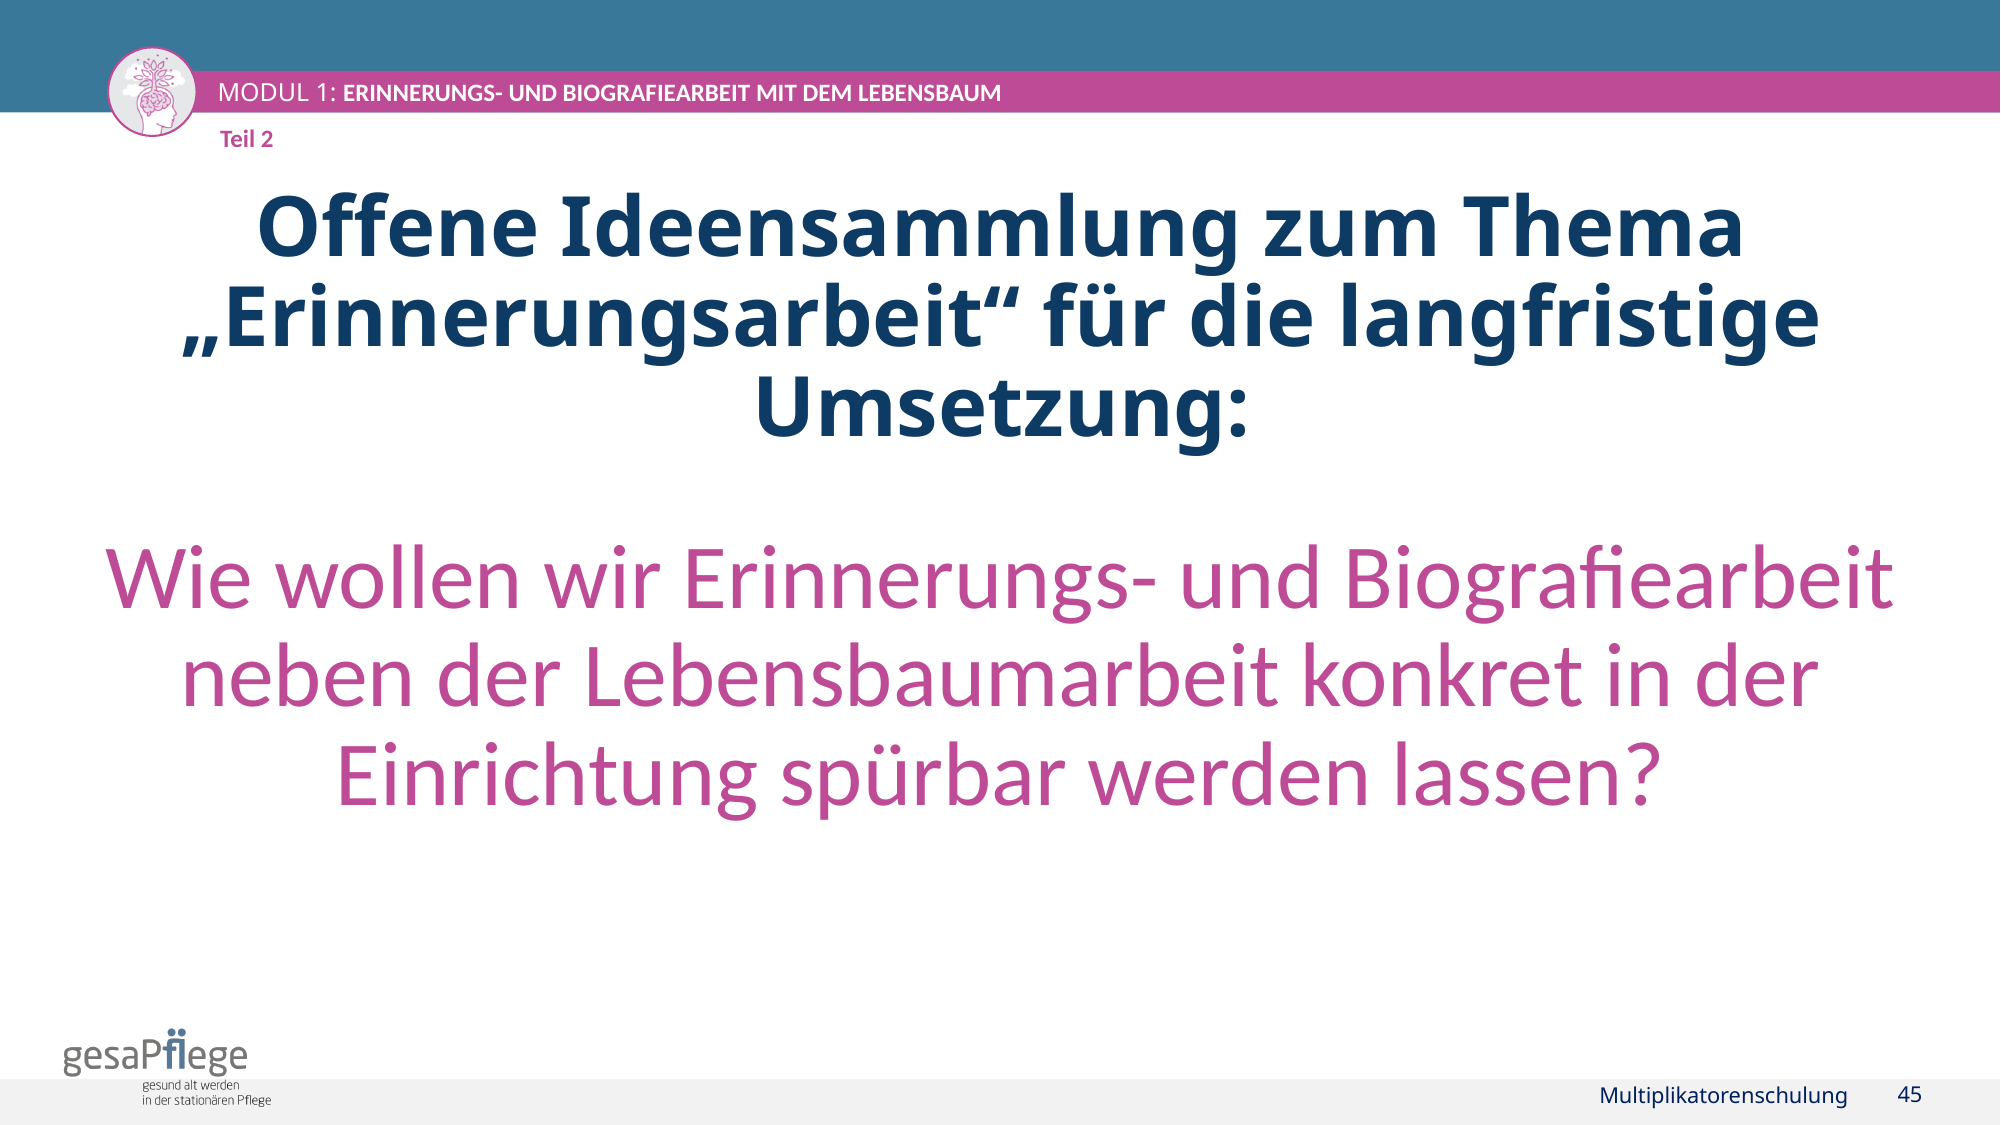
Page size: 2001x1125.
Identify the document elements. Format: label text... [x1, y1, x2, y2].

subtitle Wie wollen wir Erinnerungs- und Biografiearbeit neben der Lebensbaumarbeit konkret in der Einrichtung spürbar werden lassen? [81, 398, 1922, 954]
list Teil 2 [208, 120, 428, 153]
title Offene Ideensammlung zum Thema „Erinnerungsarbeit“ für die langfristige Umsetzung: [81, 184, 1922, 367]
slide_number 45 [1863, 1076, 1938, 1114]
picture [62, 1027, 272, 1108]
footer Multiplikatorenschulung [1111, 1076, 1863, 1114]
